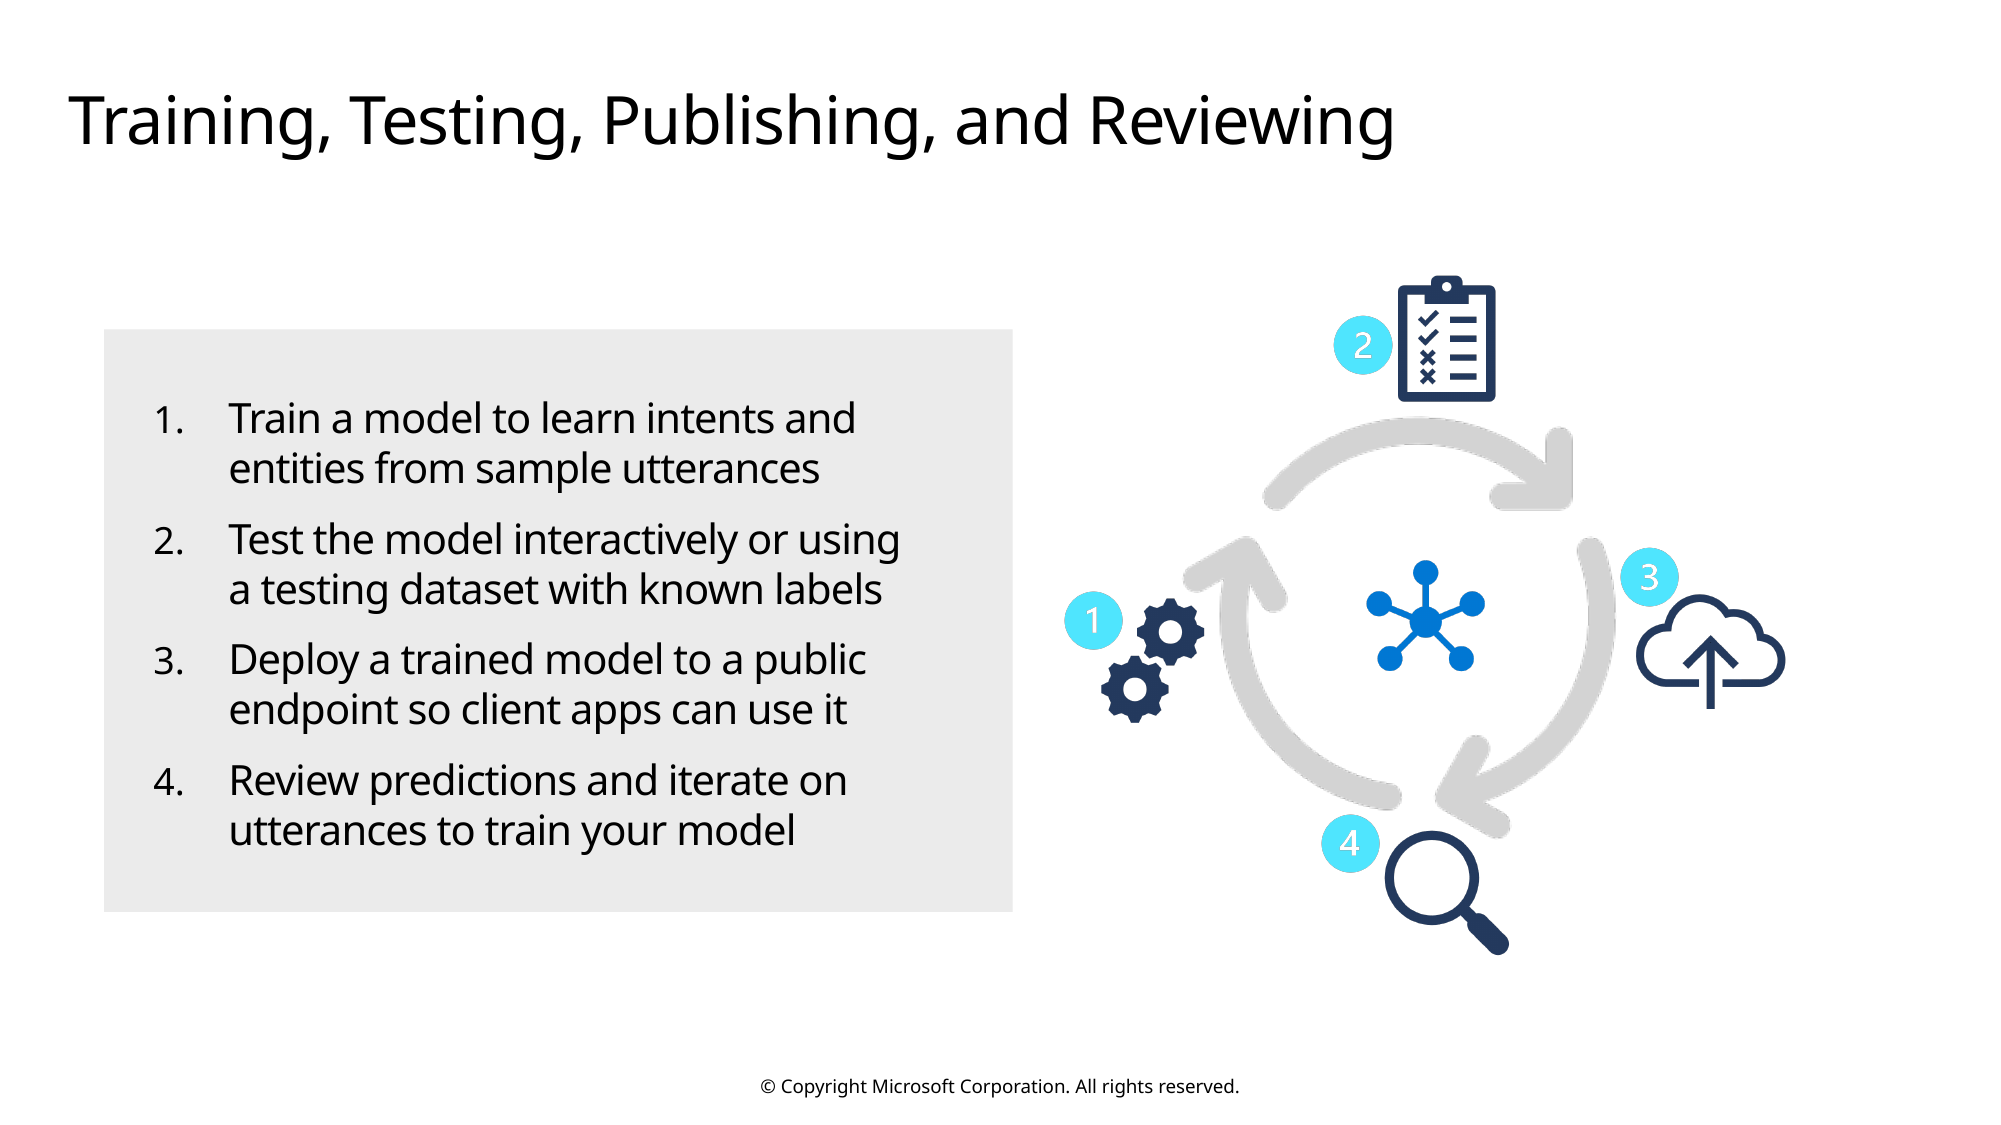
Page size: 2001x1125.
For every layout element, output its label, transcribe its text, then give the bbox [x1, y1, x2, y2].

list Train a model to learn intents and entities from sample utterances Test the model interactively or using a testing dataset with known labels Deploy a trained model to a public endpoint so client apps can use it Review predictions and iterate on utterances to train your model [153, 377, 938, 875]
title Training, Testing, Publishing, and Reviewing [68, 72, 1930, 184]
text_box [103, 329, 1013, 913]
picture [1056, 262, 1786, 969]
